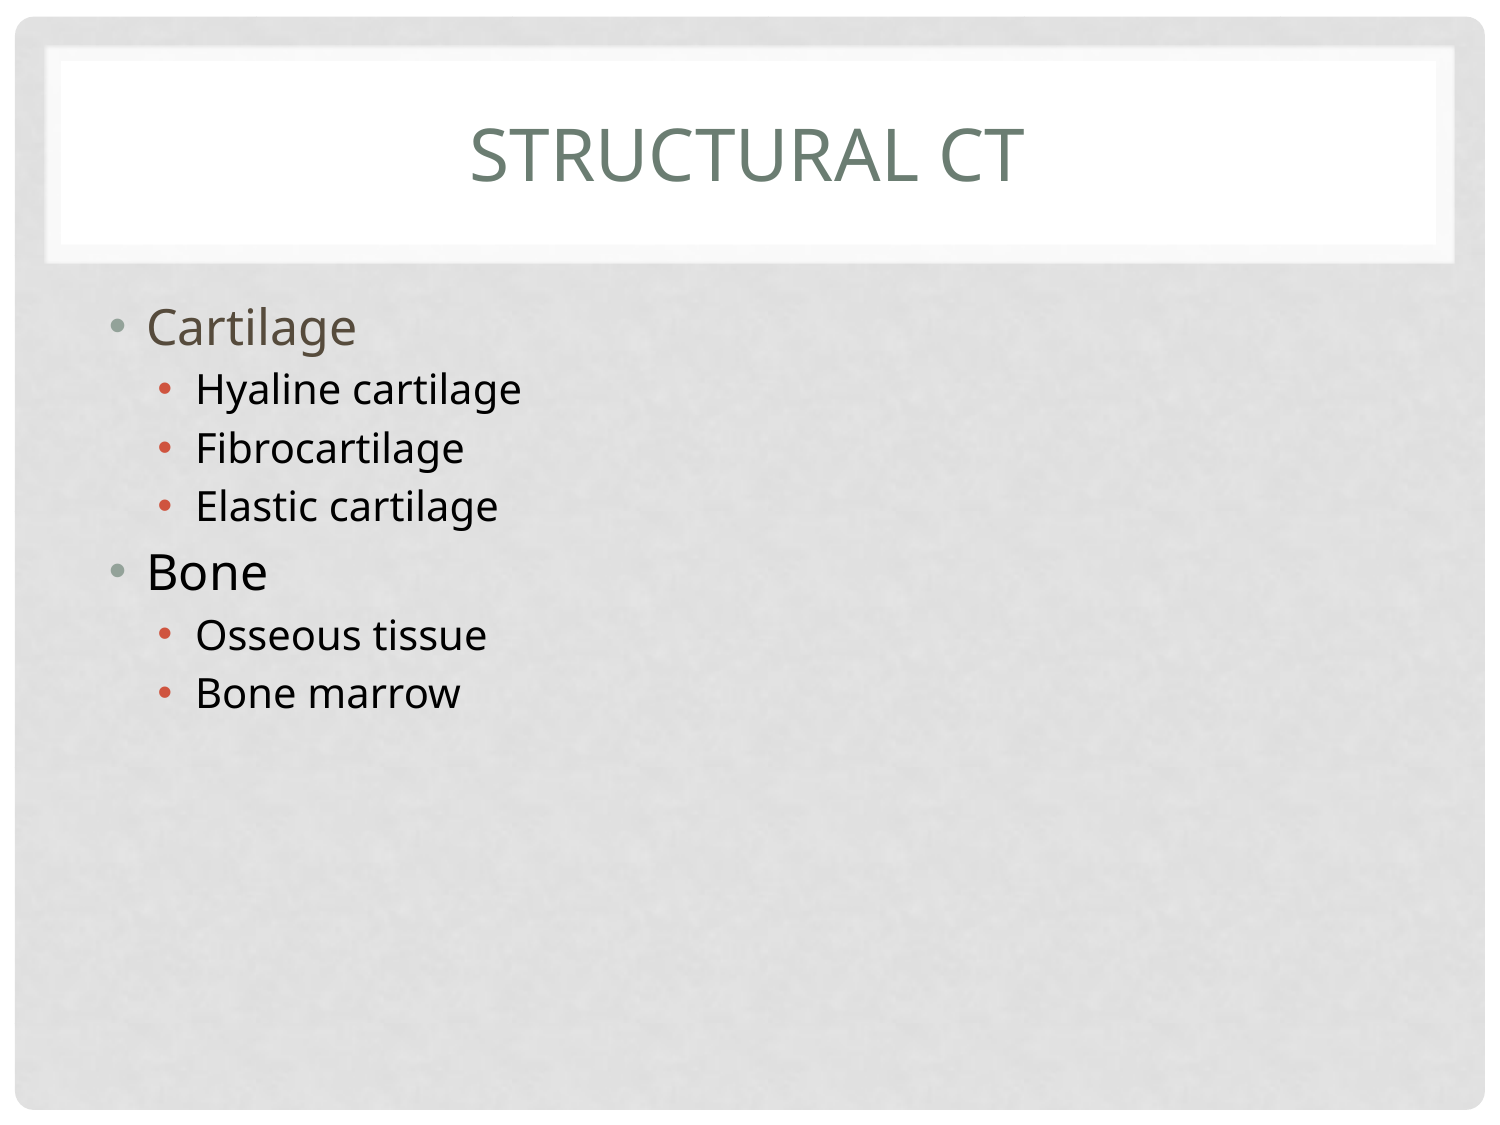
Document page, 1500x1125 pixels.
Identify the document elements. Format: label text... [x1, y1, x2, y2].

title Structural CT [69, 66, 1425, 238]
list Cartilage Hyaline cartilage Fibrocartilage Elastic cartilage Bone Osseous tissue Bone marrow [75, 287, 1425, 1005]
